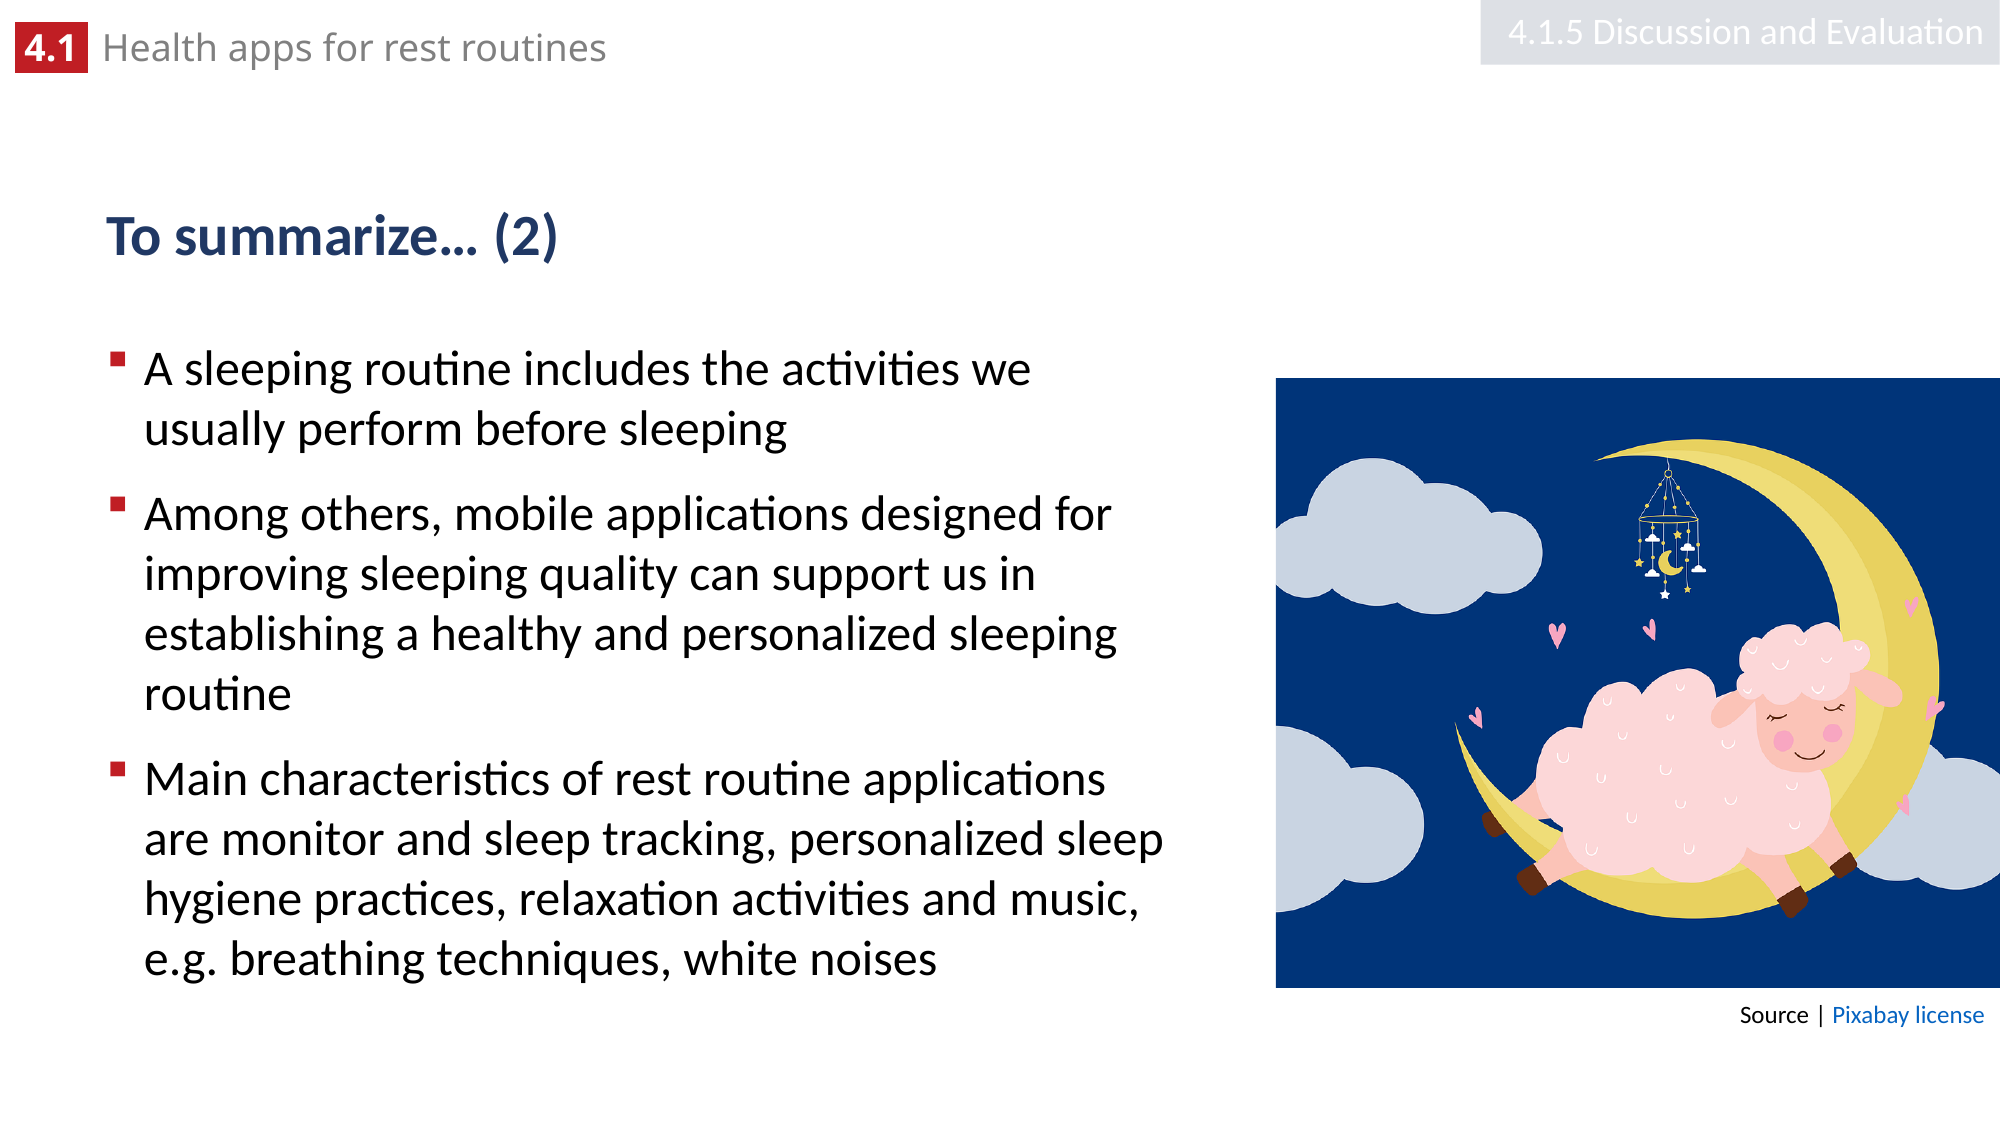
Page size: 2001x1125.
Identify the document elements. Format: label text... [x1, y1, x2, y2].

text_box Source | Pixabay license [1604, 991, 2000, 1036]
title To summarize… (2) [91, 177, 1906, 297]
text_box 4.1.5 Discussion and Evaluation [1480, 0, 2000, 65]
picture [1275, 378, 2000, 988]
list A sleeping routine includes the activities we usually perform before sleeping Among others, mobile applications designed for improving sleeping quality can support us in establishing a healthy and personalized sleeping routine Main characteristics of rest routine applications are monitor and sleep tracking, personalized sleep hygiene practices, relaxation activities and music, e.g. breathing techniques, white noises [91, 327, 1182, 1050]
